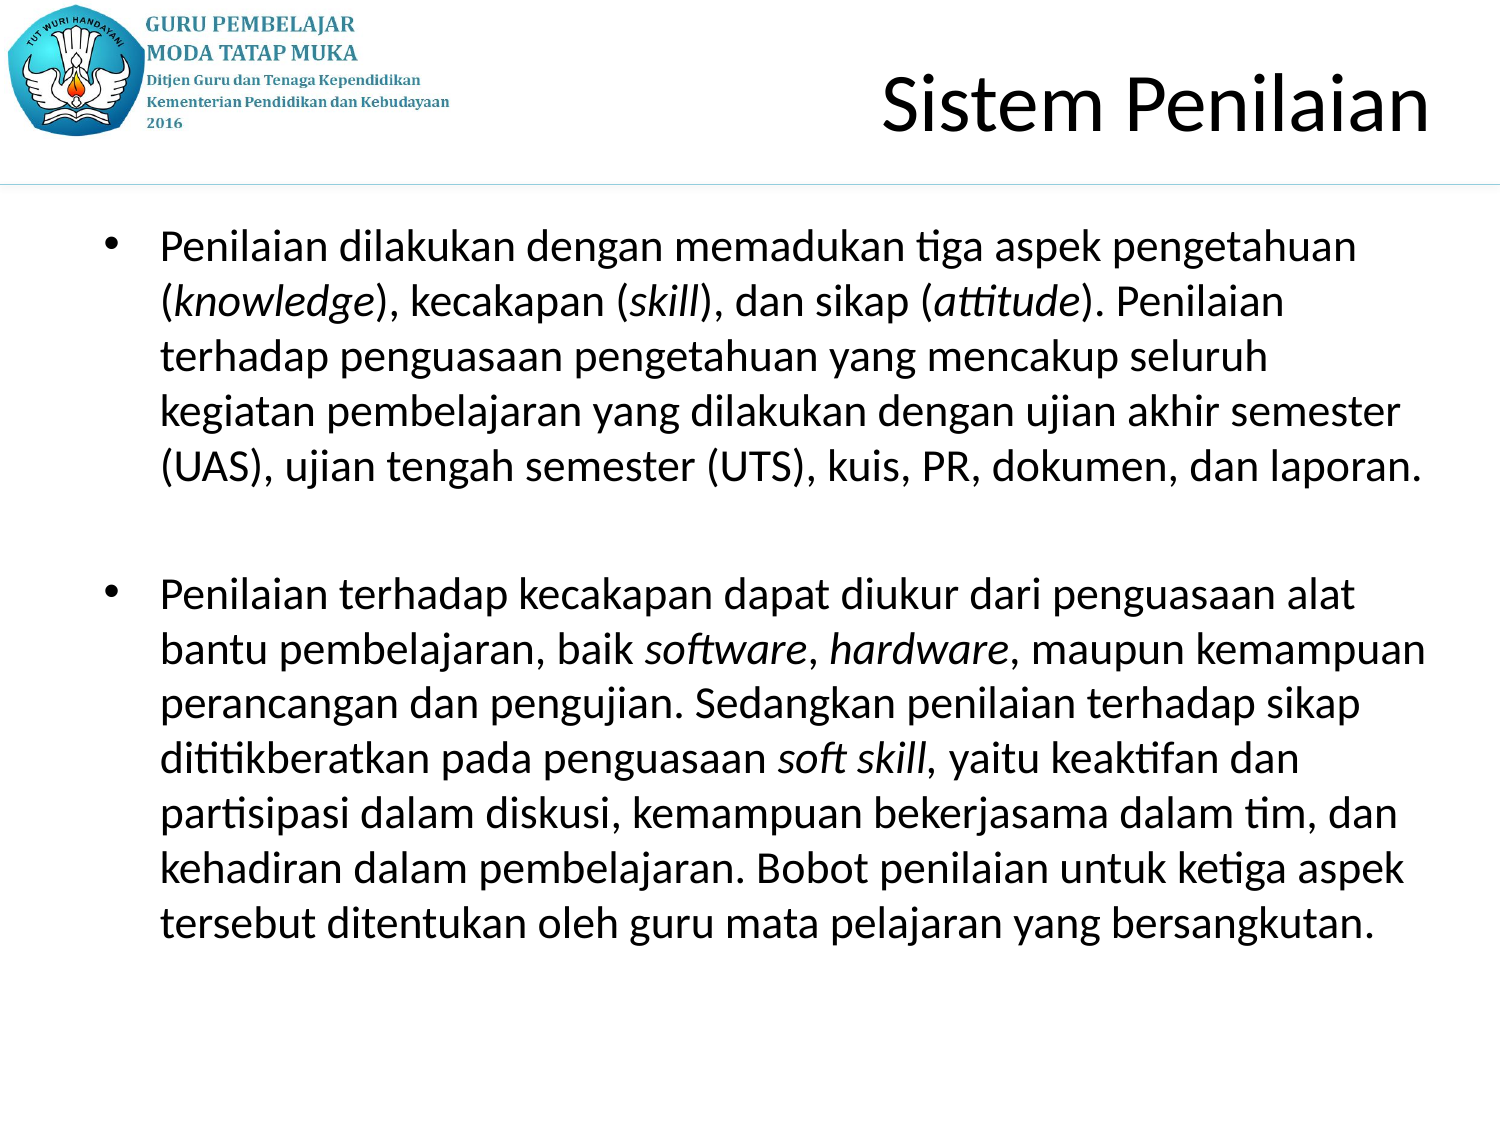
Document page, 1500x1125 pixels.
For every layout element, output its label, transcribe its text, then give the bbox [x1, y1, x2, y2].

picture [4, 0, 455, 139]
list Penilaian dilakukan dengan memadukan tiga aspek pengetahuan (knowledge), kecakapan (skill), dan sikap (attitude). Penilaian terhadap penguasaan pengetahuan yang mencakup seluruh kegiatan pembelajaran yang dilakukan dengan ujian akhir semester (UAS), ujian tengah semester (UTS), kuis, PR, dokumen, dan laporan. Penilaian terhadap kecakapan dapat diukur dari penguasaan alat bantu pembelajaran, baik software, hardware, maupun kemampuan perancangan dan pengujian. Sedangkan penilaian terhadap sikap dititikberatkan pada penguasaan soft skill, yaitu keaktifan dan partisipasi dalam diskusi, kemampuan bekerjasama dalam tim, dan kehadiran dalam pembelajaran. Bobot penilaian untuk ketiga aspek tersebut ditentukan oleh guru mata pelajaran yang bersangkutan. [88, 208, 1447, 1005]
title Sistem Penilaian [171, 33, 1447, 163]
